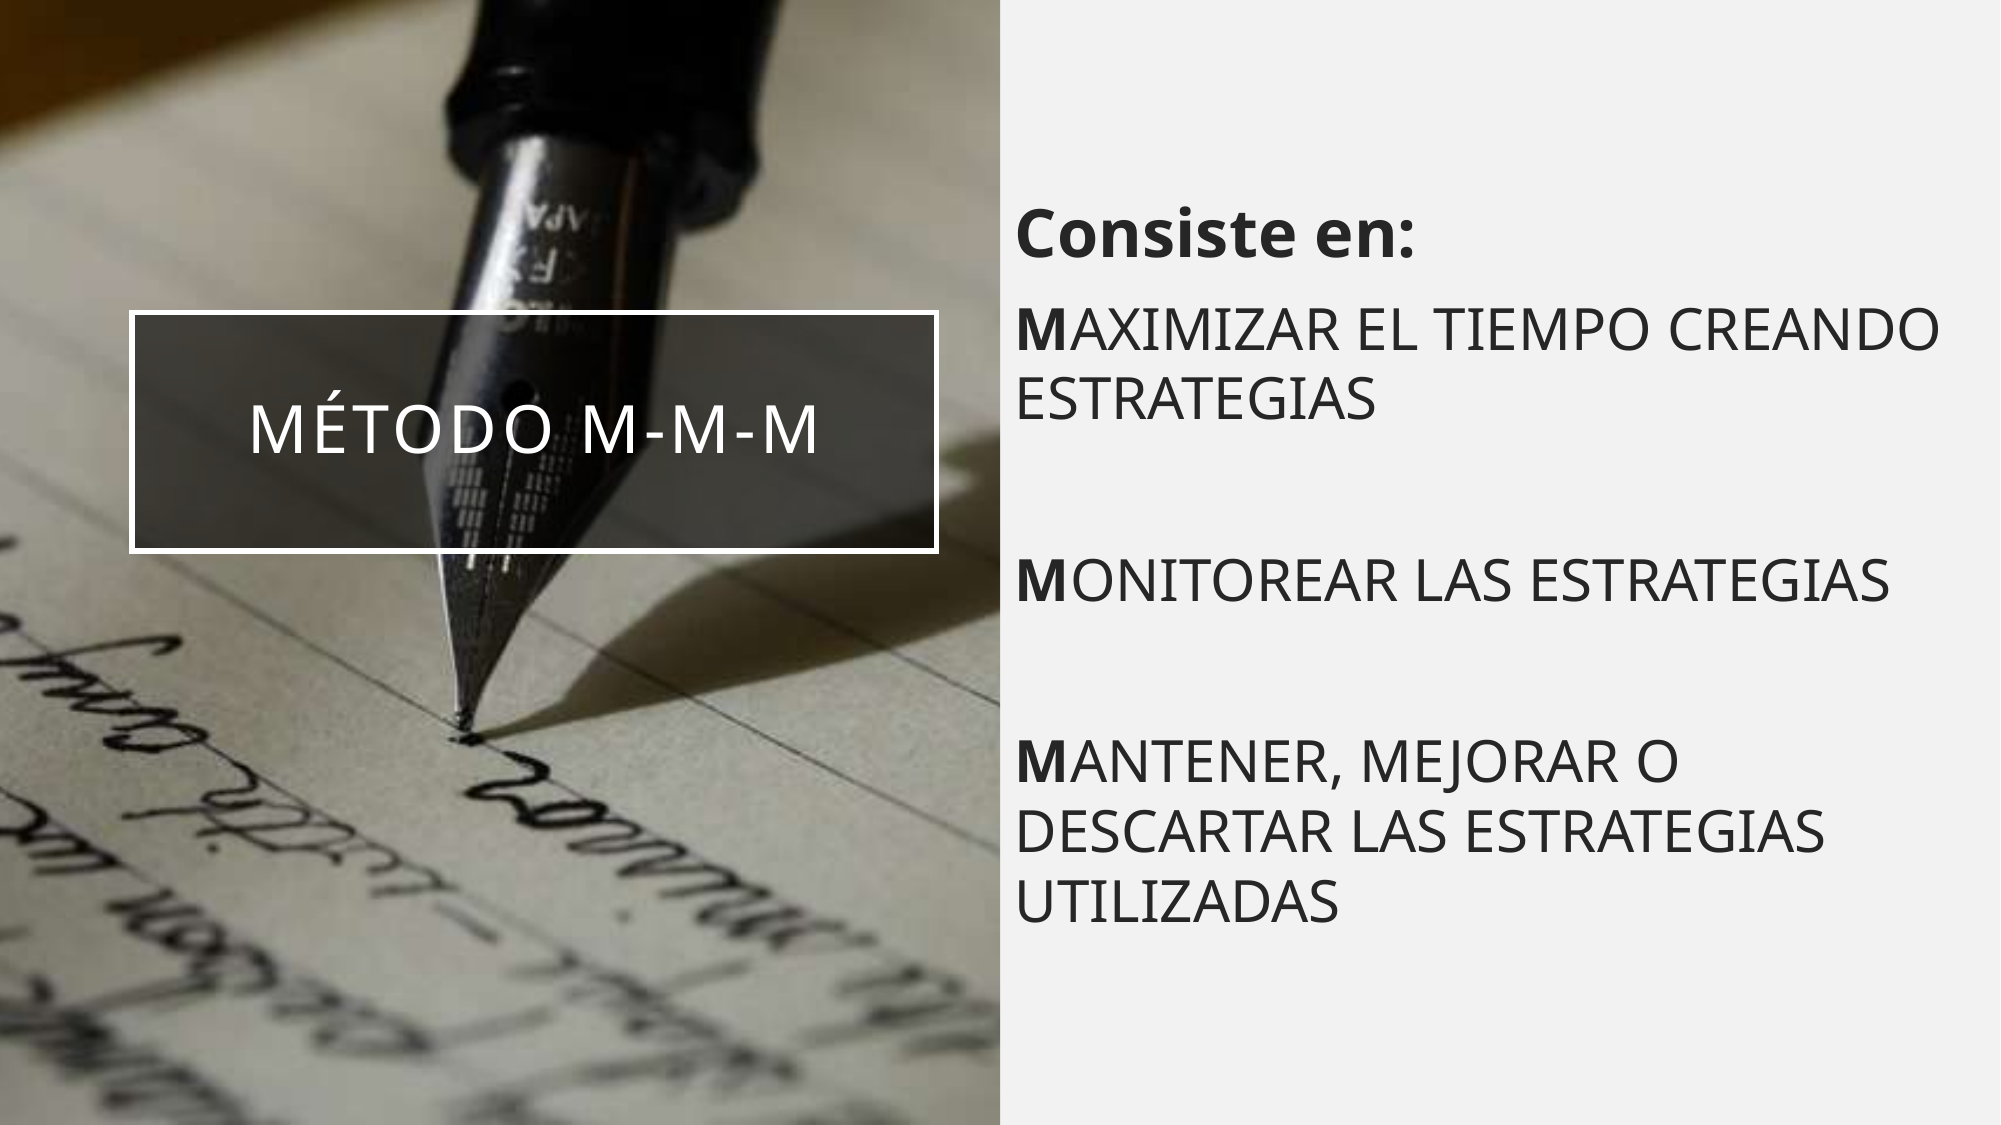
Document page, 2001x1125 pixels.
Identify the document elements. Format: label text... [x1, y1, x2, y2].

list Consiste en: MAXIMIZAR EL TIEMPO CREANDO ESTRATEGIAS MONITOREAR LAS ESTRATEGIAS MANTENER, MEJORAR O DESCARTAR LAS ESTRATEGIAS UTILIZADAS [1001, 0, 2000, 1125]
picture [0, 0, 1001, 1125]
